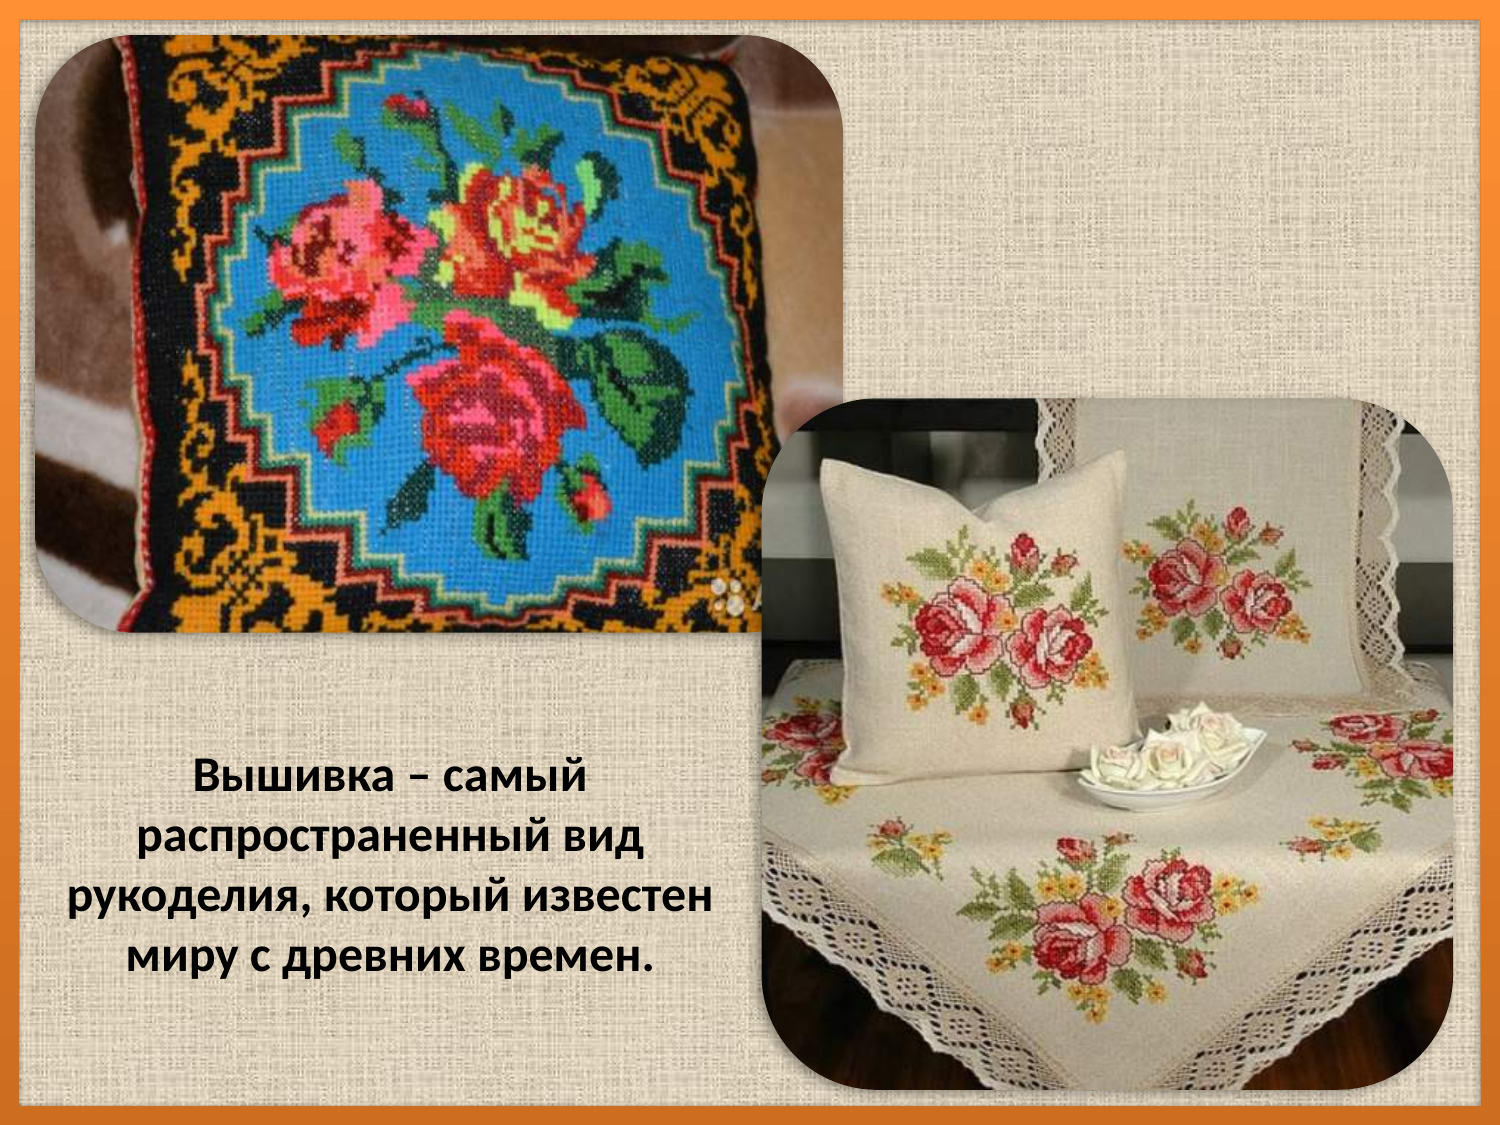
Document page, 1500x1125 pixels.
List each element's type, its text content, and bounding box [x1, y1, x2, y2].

picture [20, 20, 1480, 1105]
title Вышивка – самый распространенный вид рукоделия, который известен миру с древних времен. [46, 750, 734, 973]
